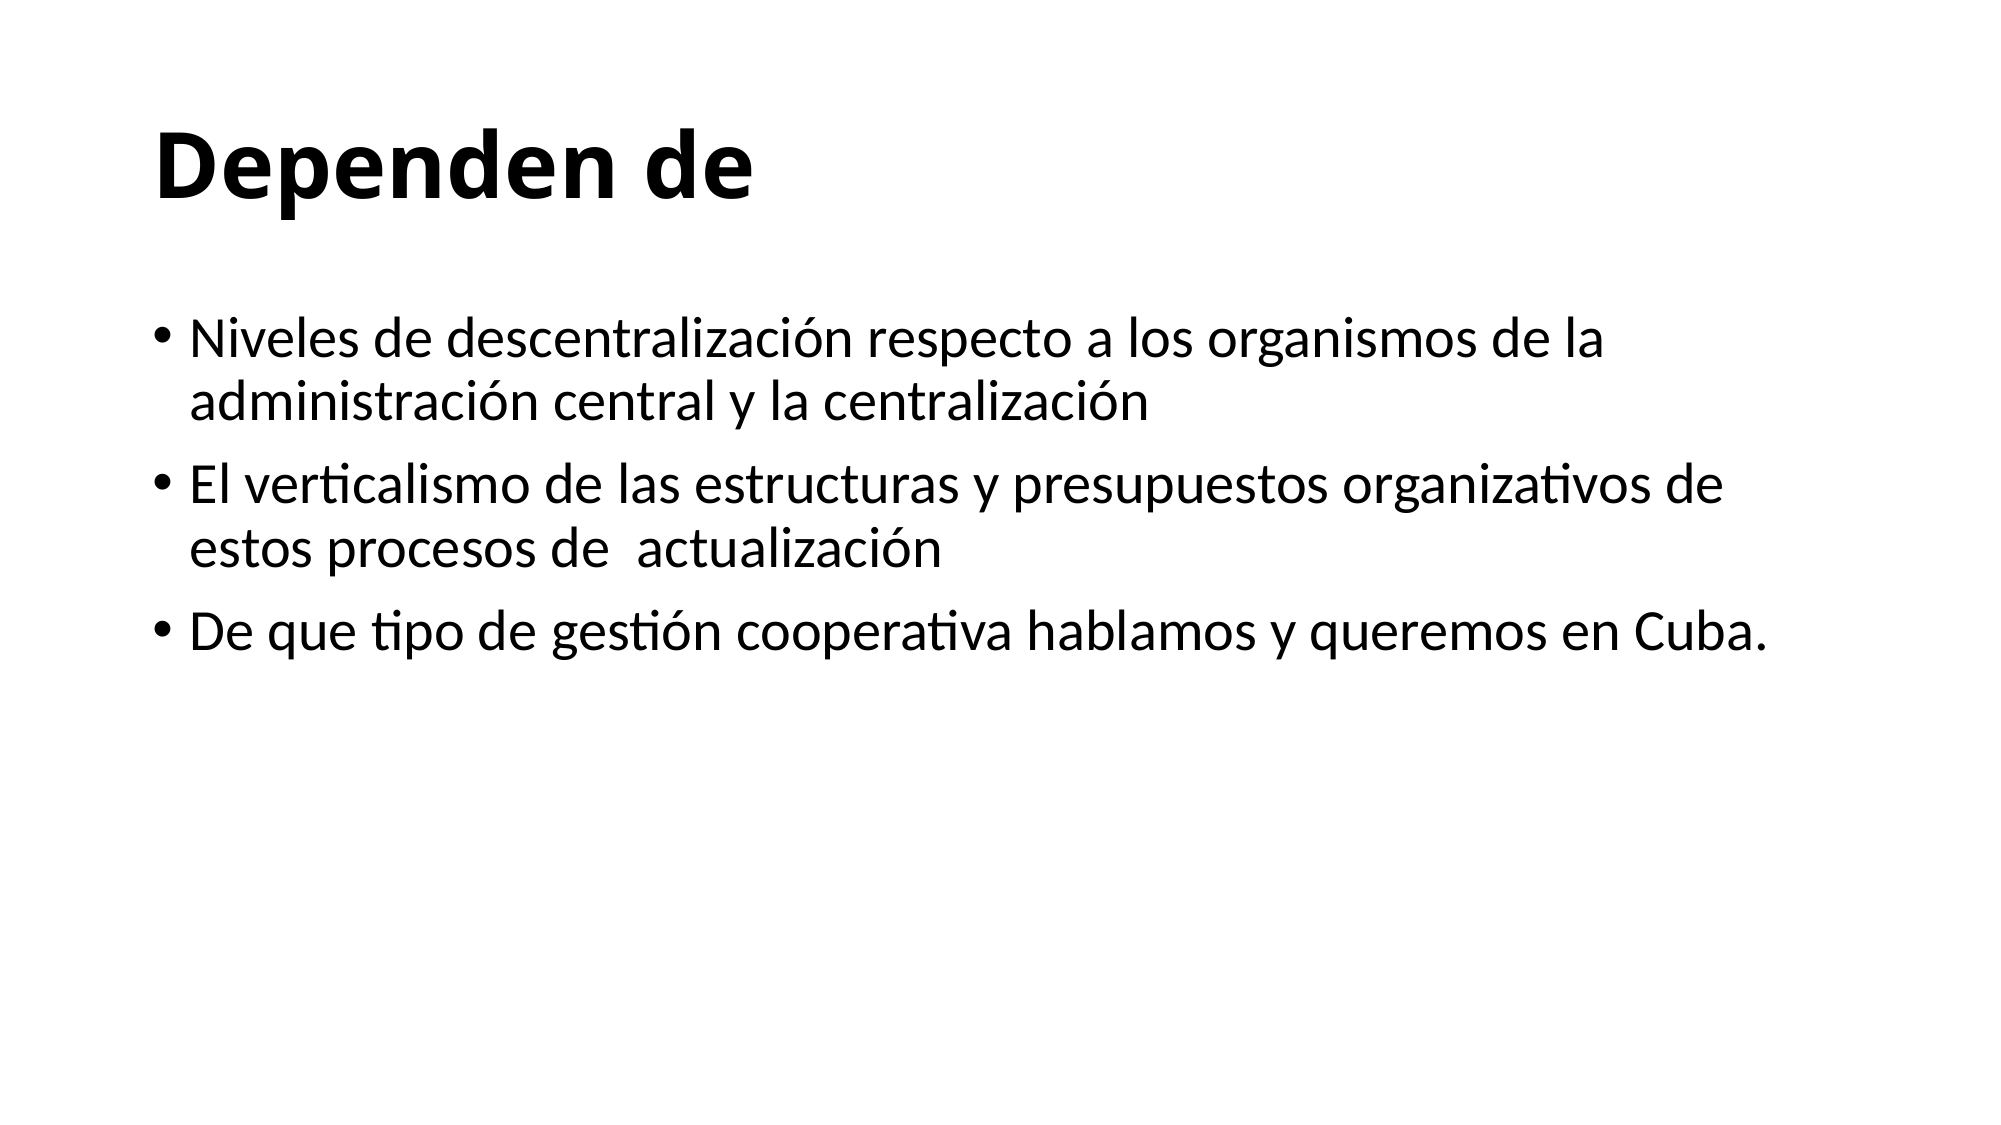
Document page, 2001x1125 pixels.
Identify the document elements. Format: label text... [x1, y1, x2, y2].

list Niveles de descentralización respecto a los organismos de la administración central y la centralización El verticalismo de las estructuras y presupuestos organizativos de estos procesos de actualización De que tipo de gestión cooperativa hablamos y queremos en Cuba. [137, 299, 1863, 1014]
title Dependen de [137, 59, 1863, 278]
